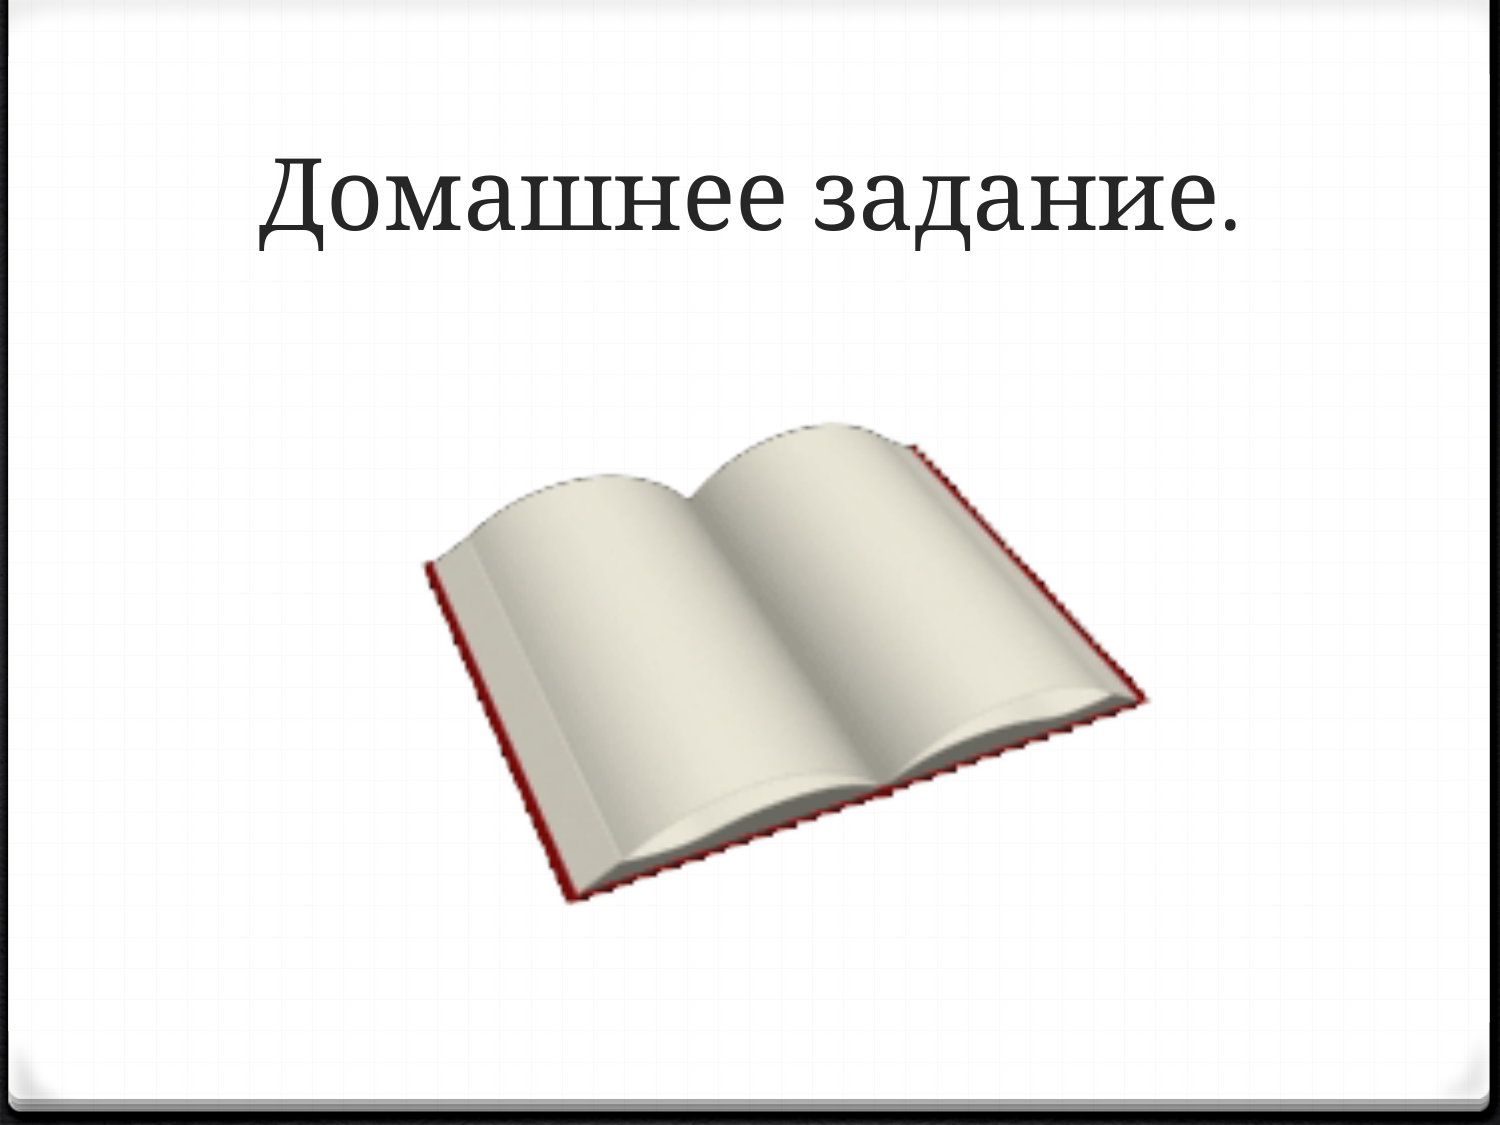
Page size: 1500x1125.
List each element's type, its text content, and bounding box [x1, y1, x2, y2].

title Домашнее задание. [90, 71, 1410, 309]
picture [0, 0, 1500, 1125]
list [407, 266, 1167, 931]
